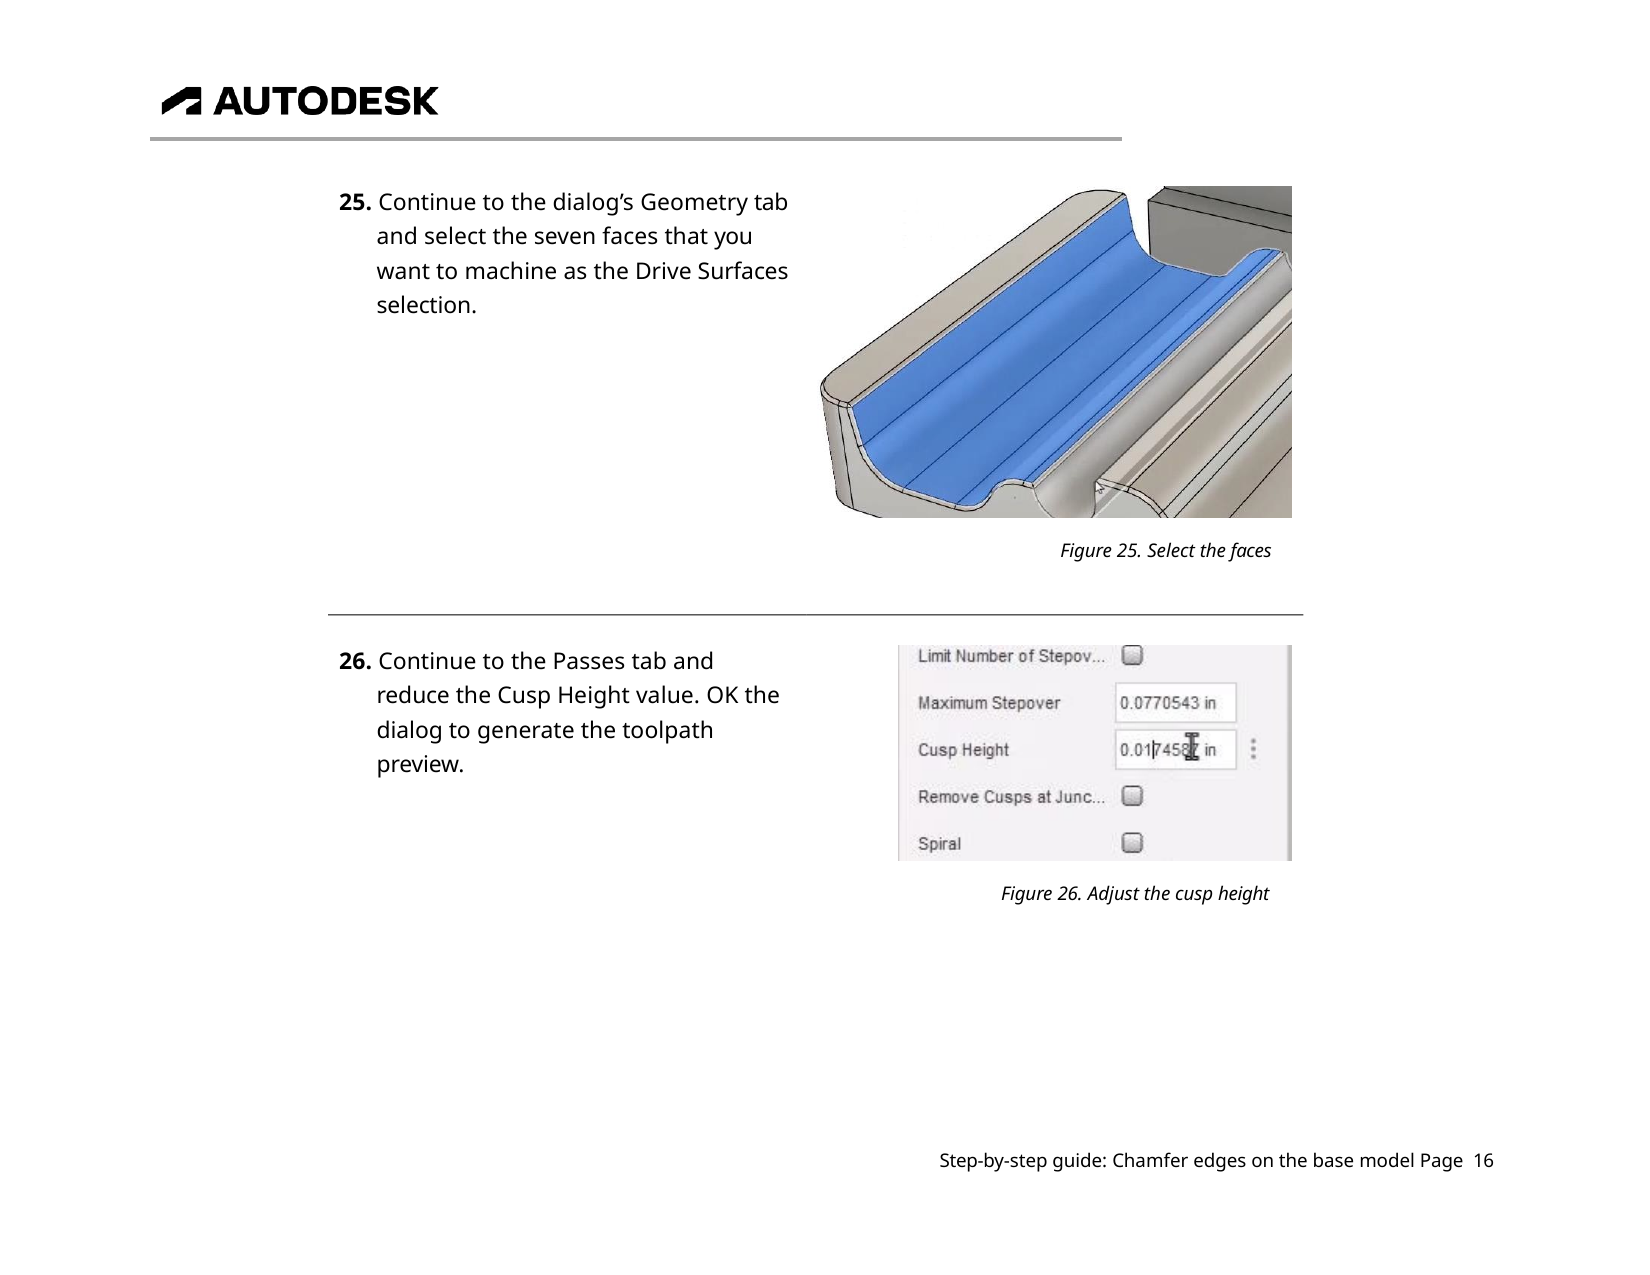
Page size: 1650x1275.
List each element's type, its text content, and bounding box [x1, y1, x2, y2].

picture [817, 186, 1293, 519]
text_box Figure 26. Adjust the cusp height [998, 879, 1294, 904]
slide_number Step-by-step guide: Chamfer edges on the base model Page 20 [937, 1145, 1509, 1275]
picture [161, 86, 439, 115]
text_box Figure 25. Select the faces [1058, 536, 1295, 561]
picture [897, 645, 1292, 862]
text_box 26. Continue to the Passes tab and reduce the Cusp Height value. OK the dialog to generate the toolpath preview. [337, 637, 794, 778]
text_box 25. Continue to the dialog’s Geometry tab and select the seven faces that you want to machine as the Drive Surfaces selection. [337, 178, 794, 318]
